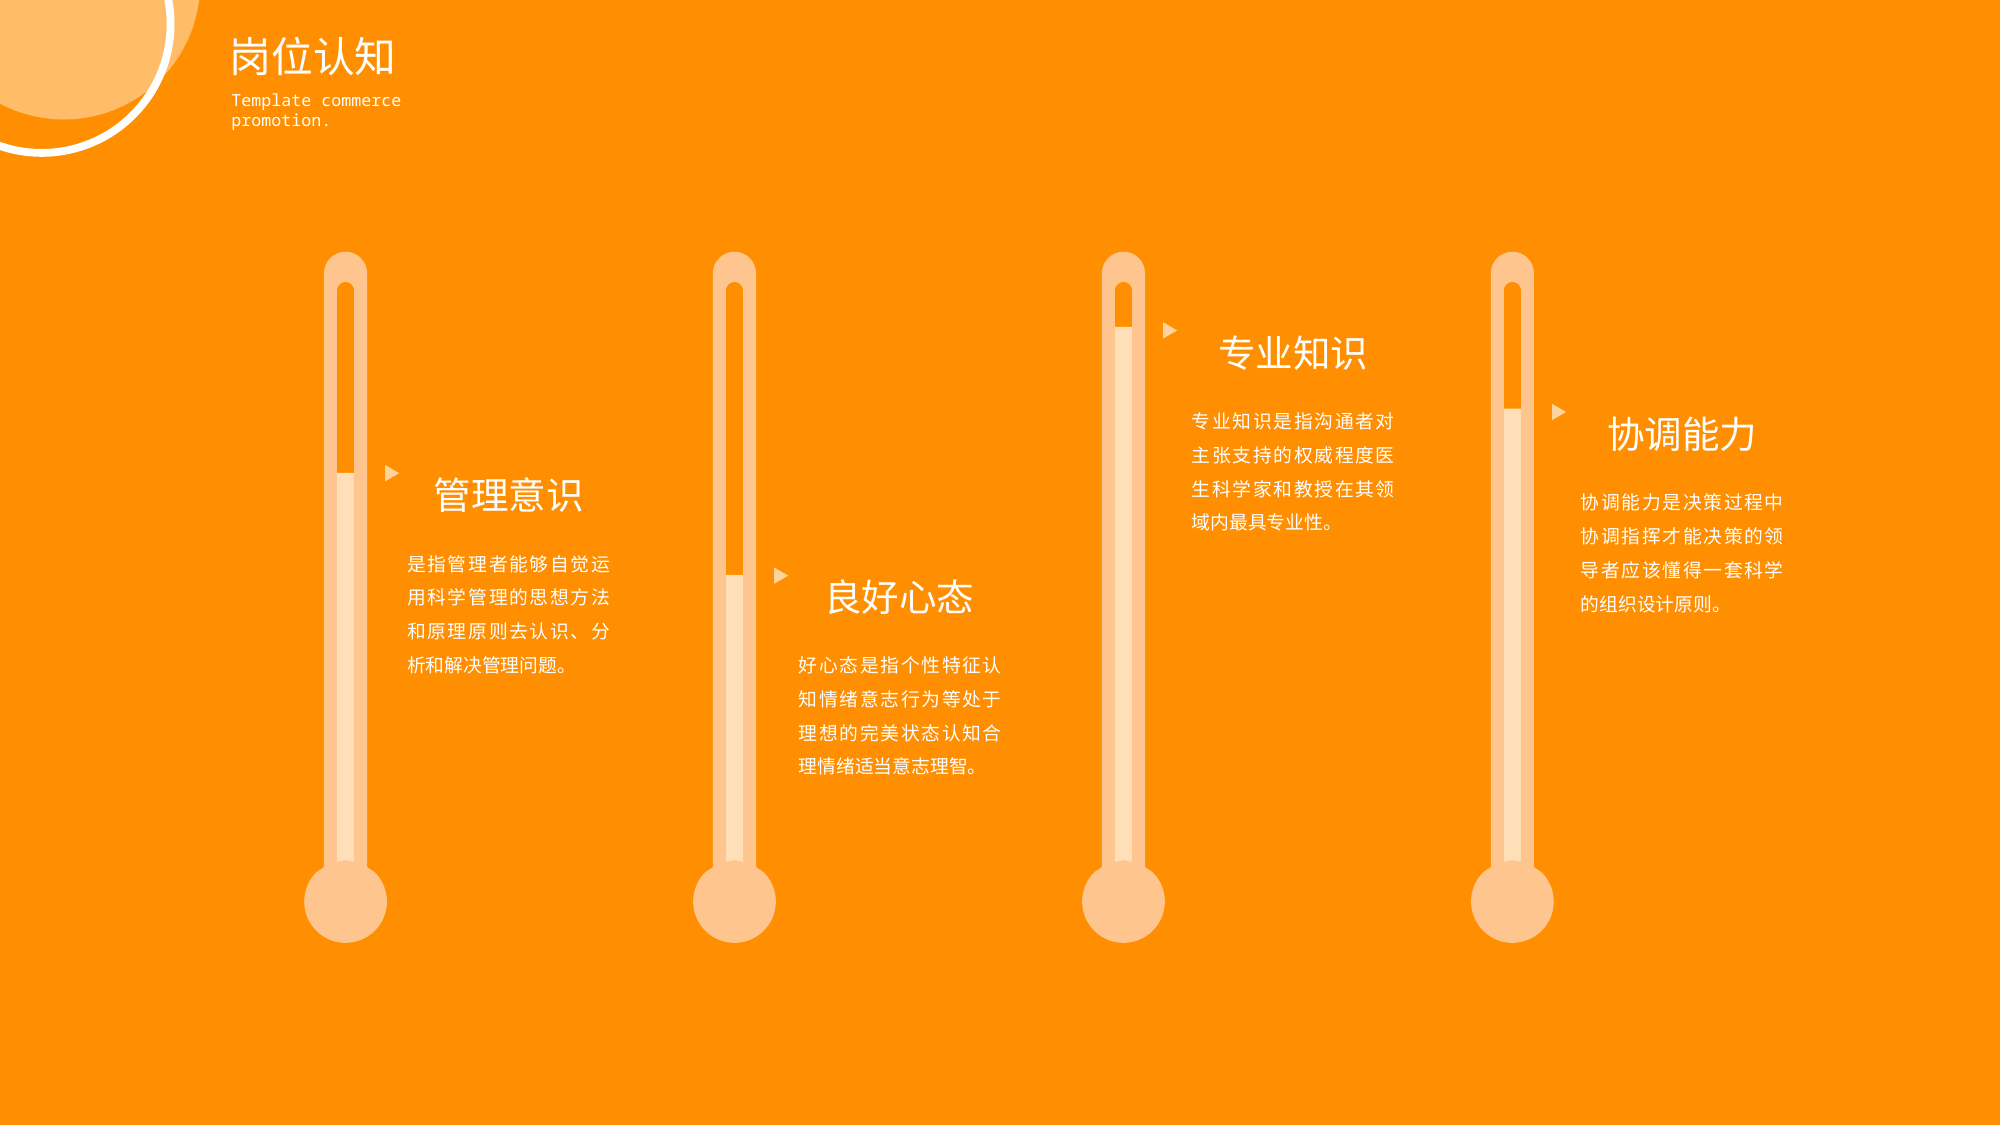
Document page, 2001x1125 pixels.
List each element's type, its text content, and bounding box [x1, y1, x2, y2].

text_box 管理意识 [392, 464, 625, 525]
text_box [304, 251, 387, 943]
text_box [1163, 322, 1177, 339]
text_box [693, 251, 776, 943]
text_box 协调能力是决策过程中协调指挥才能决策的领导者应该懂得一套科学的组织设计原则。 [1566, 472, 1799, 623]
text_box [774, 567, 781, 584]
text_box [1504, 408, 1521, 861]
text_box 是指管理者能够自觉运用科学管理的思想方法和原理原则去认识、分析和解决管理问题。 [392, 533, 625, 684]
text_box 专业知识 [1177, 322, 1410, 383]
text_box [726, 574, 743, 861]
text_box [1082, 251, 1165, 943]
text_box [337, 472, 354, 861]
text_box 良好心态 [781, 566, 1017, 627]
text_box 专业知识是指沟通者对主张支持的权威程度医生科学家和教授在其领域内最具专业性。 [1177, 391, 1410, 541]
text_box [0, 0, 503, 153]
text_box [1552, 403, 1566, 421]
text_box [1471, 251, 1554, 943]
text_box 好心态是指个性特征认知情绪意志行为等处于理想的完美状态认知合理情绪适当意志理智。 [783, 635, 1017, 785]
text_box 协调能力 [1566, 403, 1799, 464]
text_box [385, 464, 392, 482]
text_box [1115, 326, 1132, 861]
